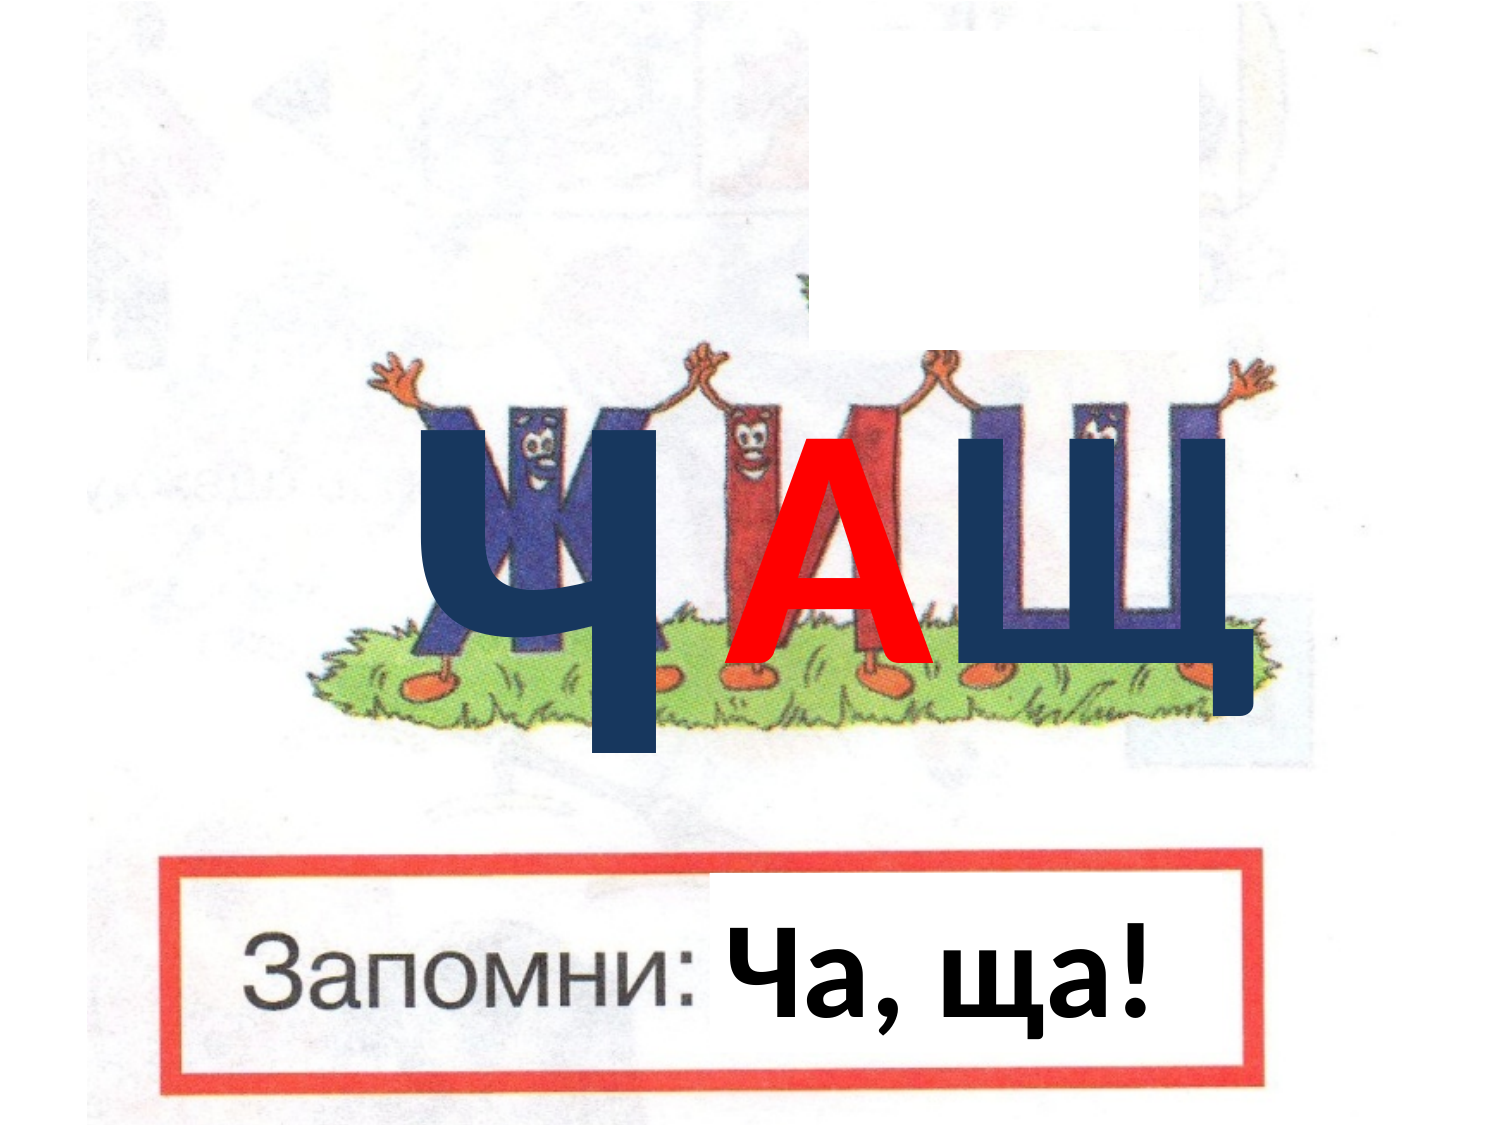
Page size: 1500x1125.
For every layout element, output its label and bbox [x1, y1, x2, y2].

picture [86, 1, 1408, 1125]
